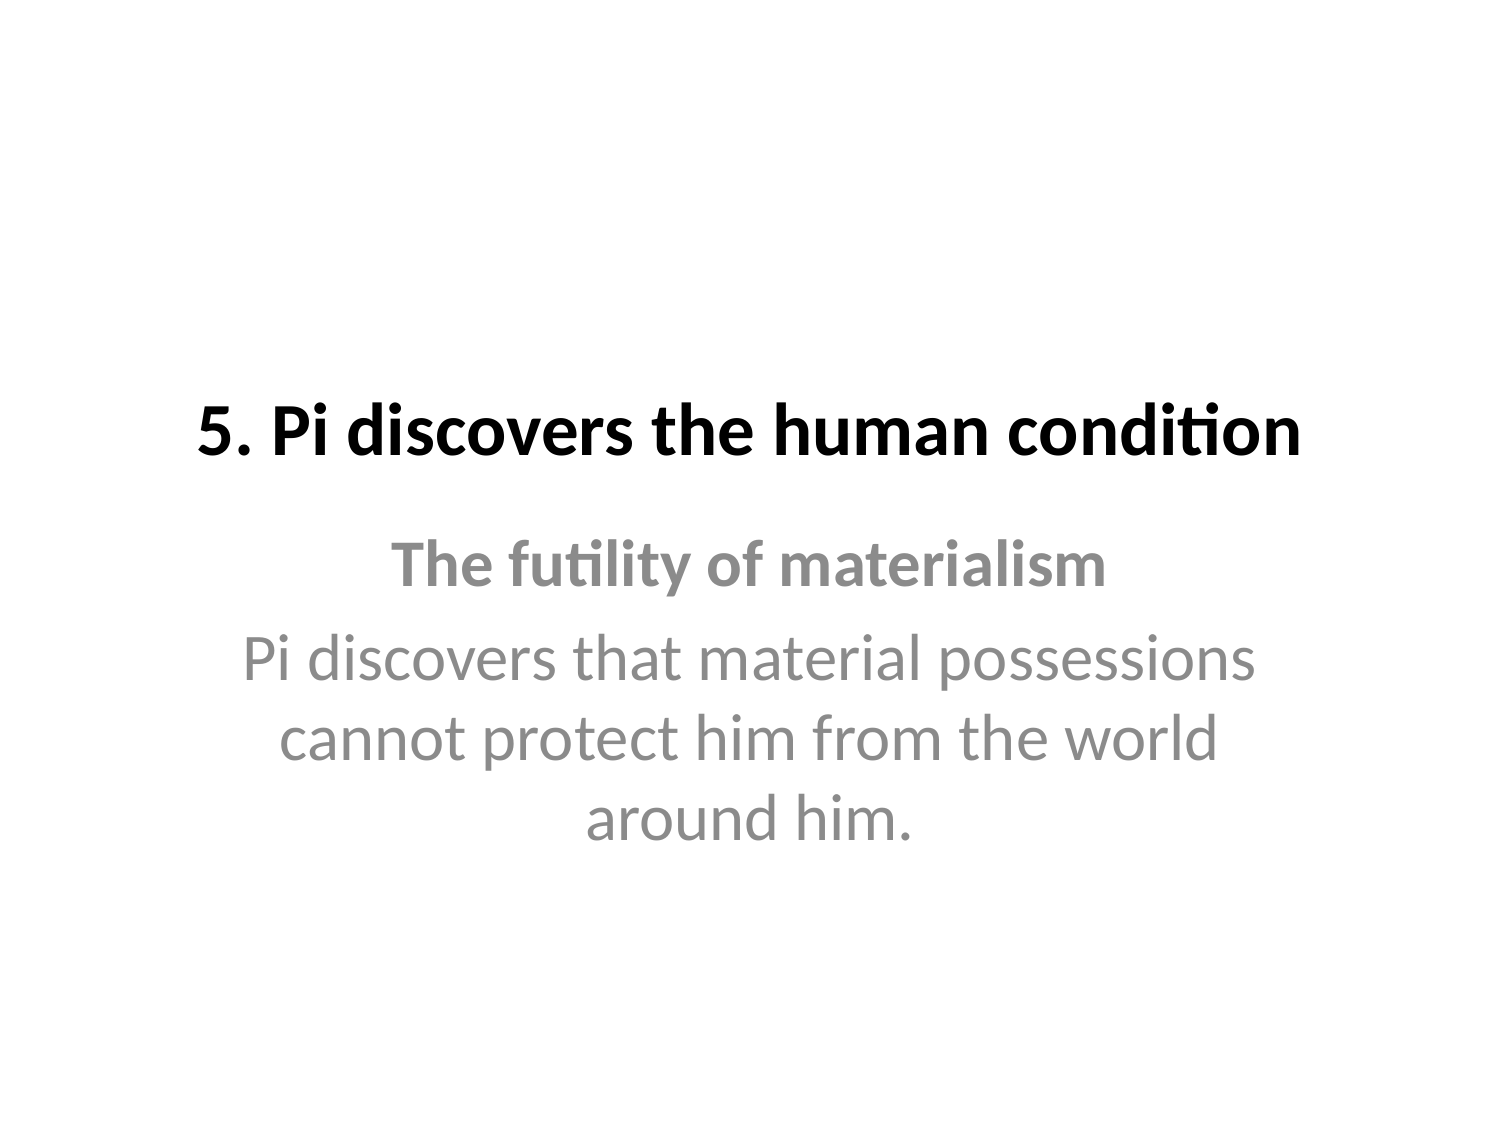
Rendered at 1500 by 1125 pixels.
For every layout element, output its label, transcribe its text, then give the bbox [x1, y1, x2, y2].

title 5. Pi discovers the human condition [112, 349, 1388, 591]
subtitle The futility of materialism Pi discovers that material possessions cannot protect him from the world around him. [225, 512, 1275, 925]
